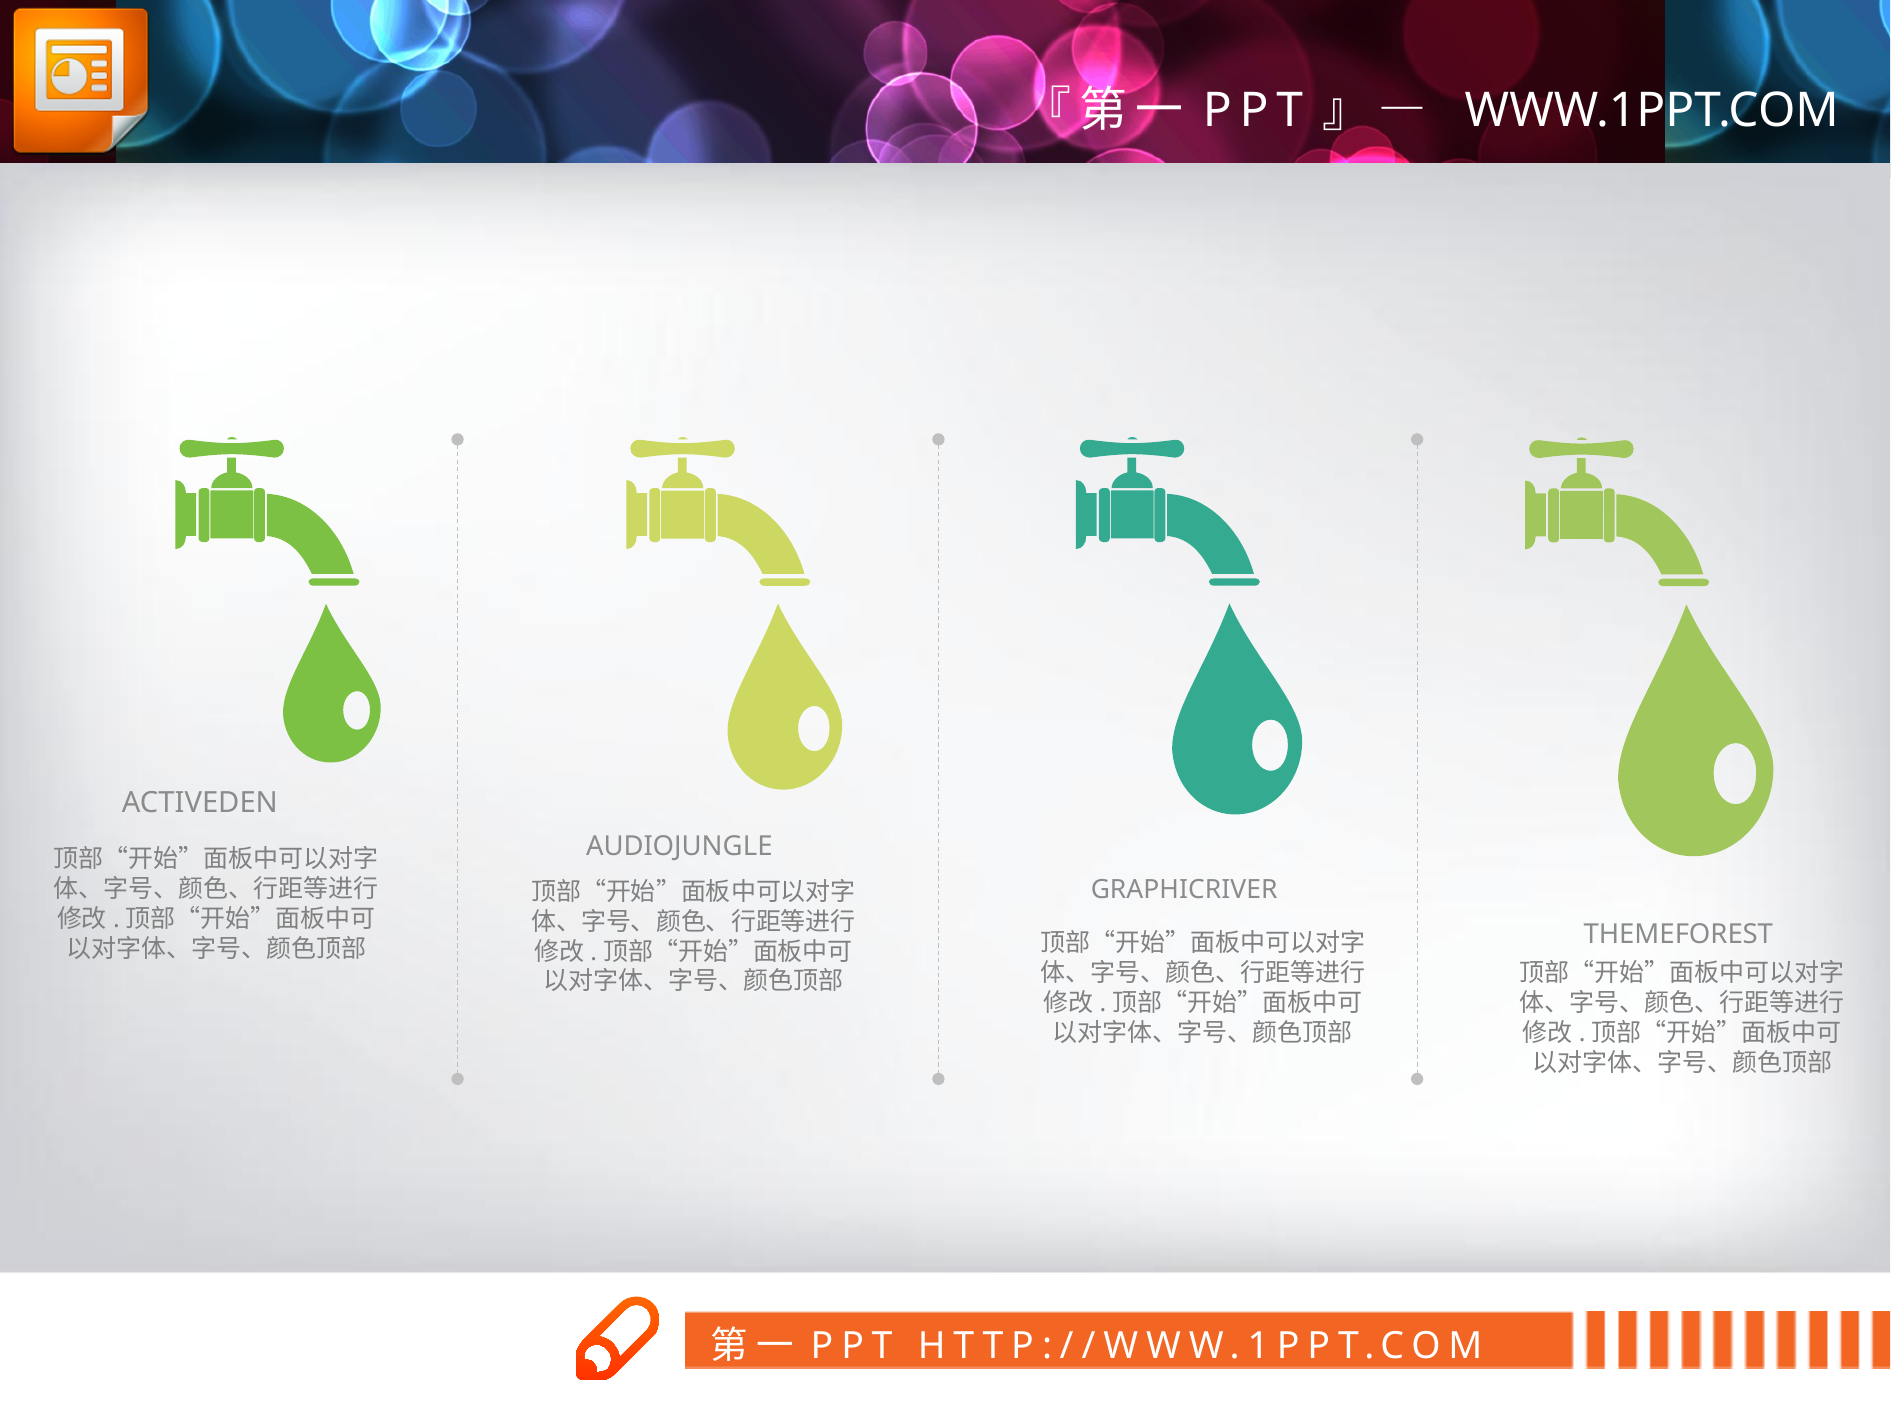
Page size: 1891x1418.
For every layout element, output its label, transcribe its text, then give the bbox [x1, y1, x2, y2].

text_box [1618, 604, 1774, 857]
text_box [283, 603, 381, 763]
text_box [175, 436, 360, 586]
text_box 顶部“开始”面板中可以对字体、字号、颜色、行距等进行修改.顶部“开始”面板中可以对字体、字号、颜色顶部 [1022, 918, 1385, 1054]
text_box AUDIOJUNGLE [569, 820, 790, 867]
picture [0, 0, 1891, 1275]
text_box ACTIVEDEN [90, 776, 311, 825]
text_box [1524, 437, 1710, 587]
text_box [626, 436, 811, 586]
text_box 顶部“开始”面板中可以对字体、字号、颜色、行距等进行修改.顶部“开始”面板中可以对字体、字号、颜色顶部 [35, 834, 398, 970]
picture [685, 1311, 1891, 1369]
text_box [1075, 436, 1261, 586]
text_box GRAPHICRIVER [1074, 864, 1295, 913]
text_box 顶部“开始”面板中可以对字体、字号、颜色、行距等进行修改.顶部“开始”面板中可以对字体、字号、颜色顶部 [1501, 948, 1864, 1084]
text_box THEMEFOREST [1568, 908, 1789, 948]
text_box [727, 603, 843, 790]
text_box 顶部“开始”面板中可以对字体、字号、颜色、行距等进行修改.顶部“开始”面板中可以对字体、字号、颜色顶部 [512, 867, 875, 1003]
text_box [1172, 603, 1303, 815]
